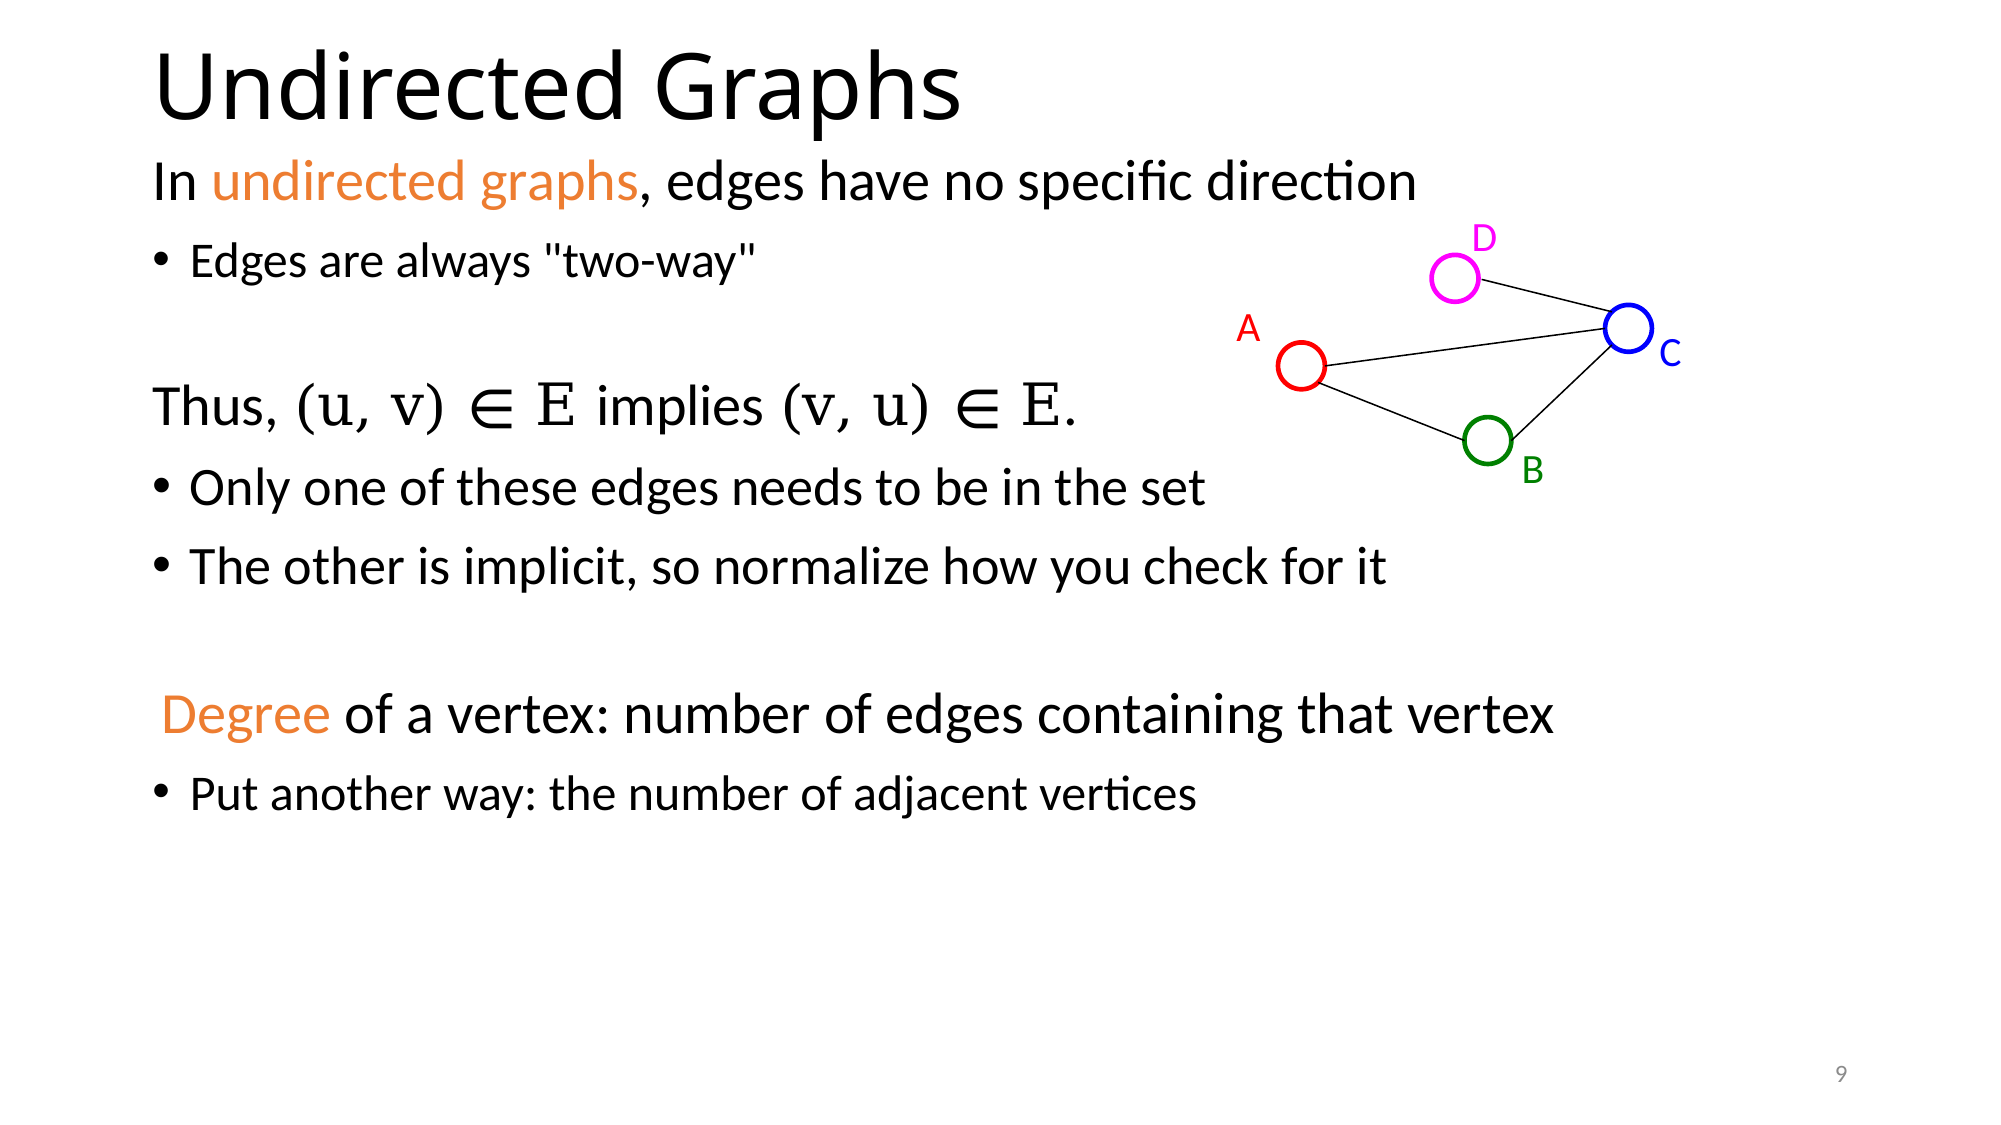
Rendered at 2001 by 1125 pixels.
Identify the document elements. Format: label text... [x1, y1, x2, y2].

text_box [1221, 202, 1697, 501]
slide_number 9 [1412, 1042, 1863, 1103]
list In undirected graphs, edges have no specific direction Edges are always "two-way" Thus, (u, v) ∊ E implies (v, u) ∊ E. Only one of these edges needs to be in the set The other is implicit, so normalize how you check for it Degree of a vertex: number of edges containing that vertex Put another way: the number of adjacent vertices [137, 142, 1863, 857]
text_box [1324, 328, 1606, 366]
title Undirected Graphs [137, 0, 1863, 142]
